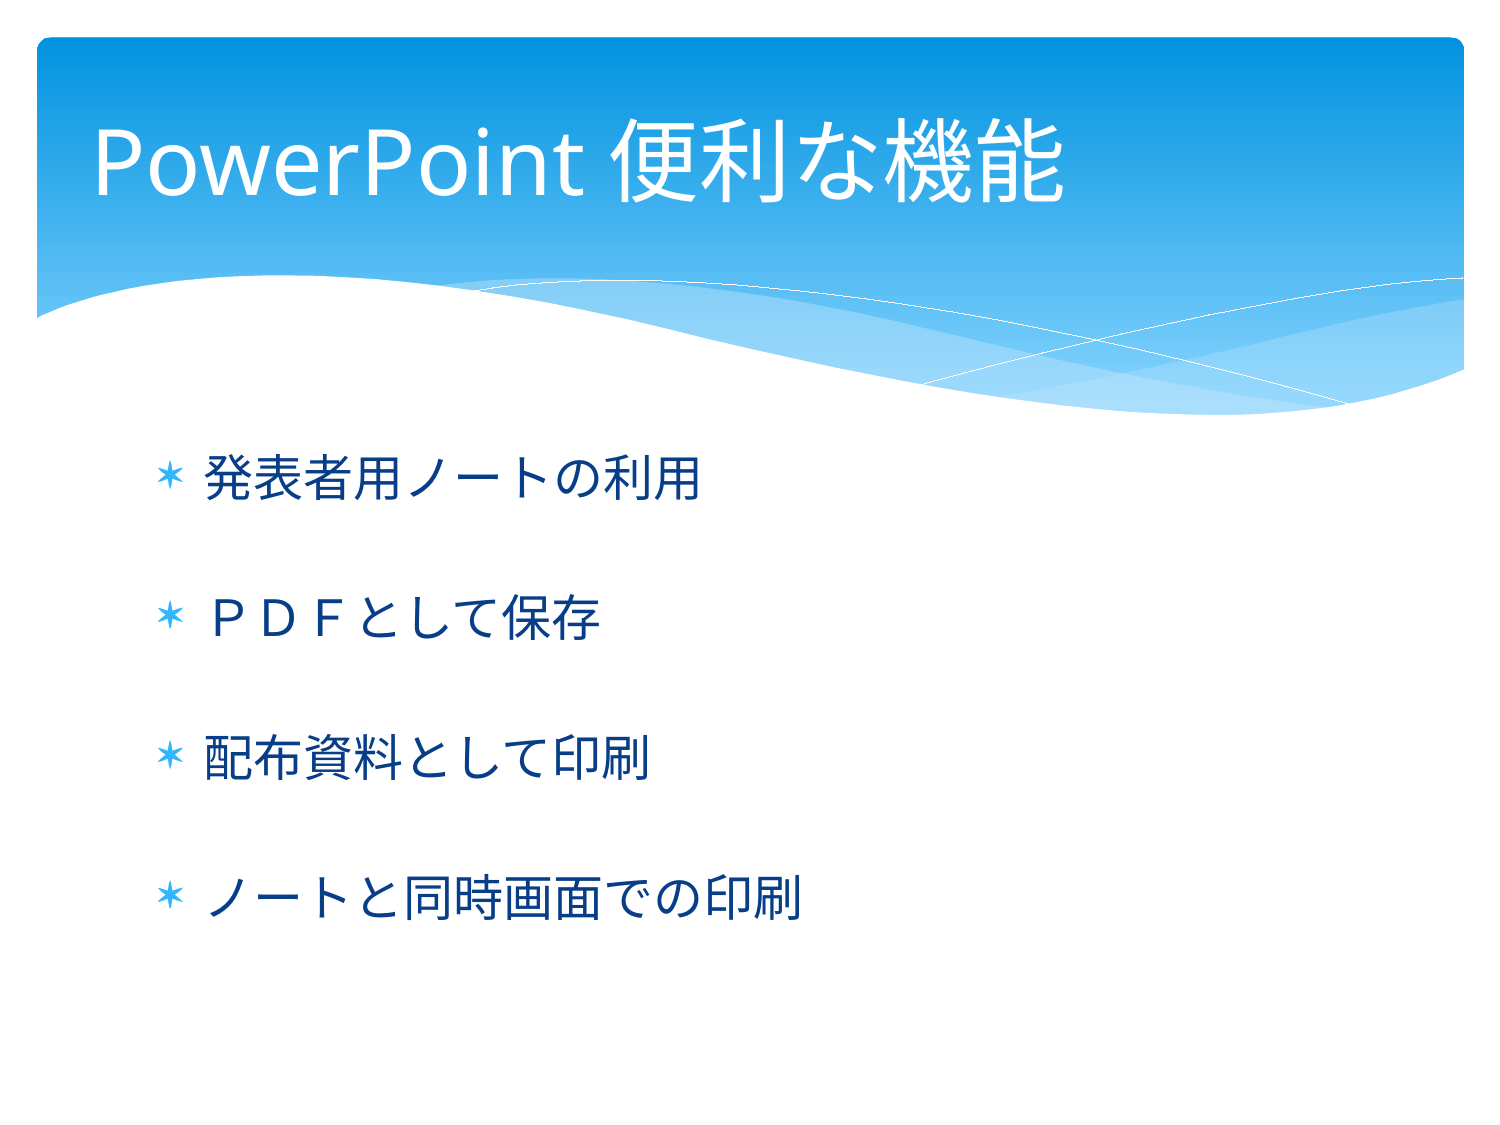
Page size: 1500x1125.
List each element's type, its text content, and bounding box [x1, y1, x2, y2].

title PowerPoint便利な機能 [75, 55, 1425, 261]
list 発表者用ノートの利用 ＰＤＦとして保存 配布資料として印刷 ノートと同時画面での印刷 [143, 438, 1359, 1005]
